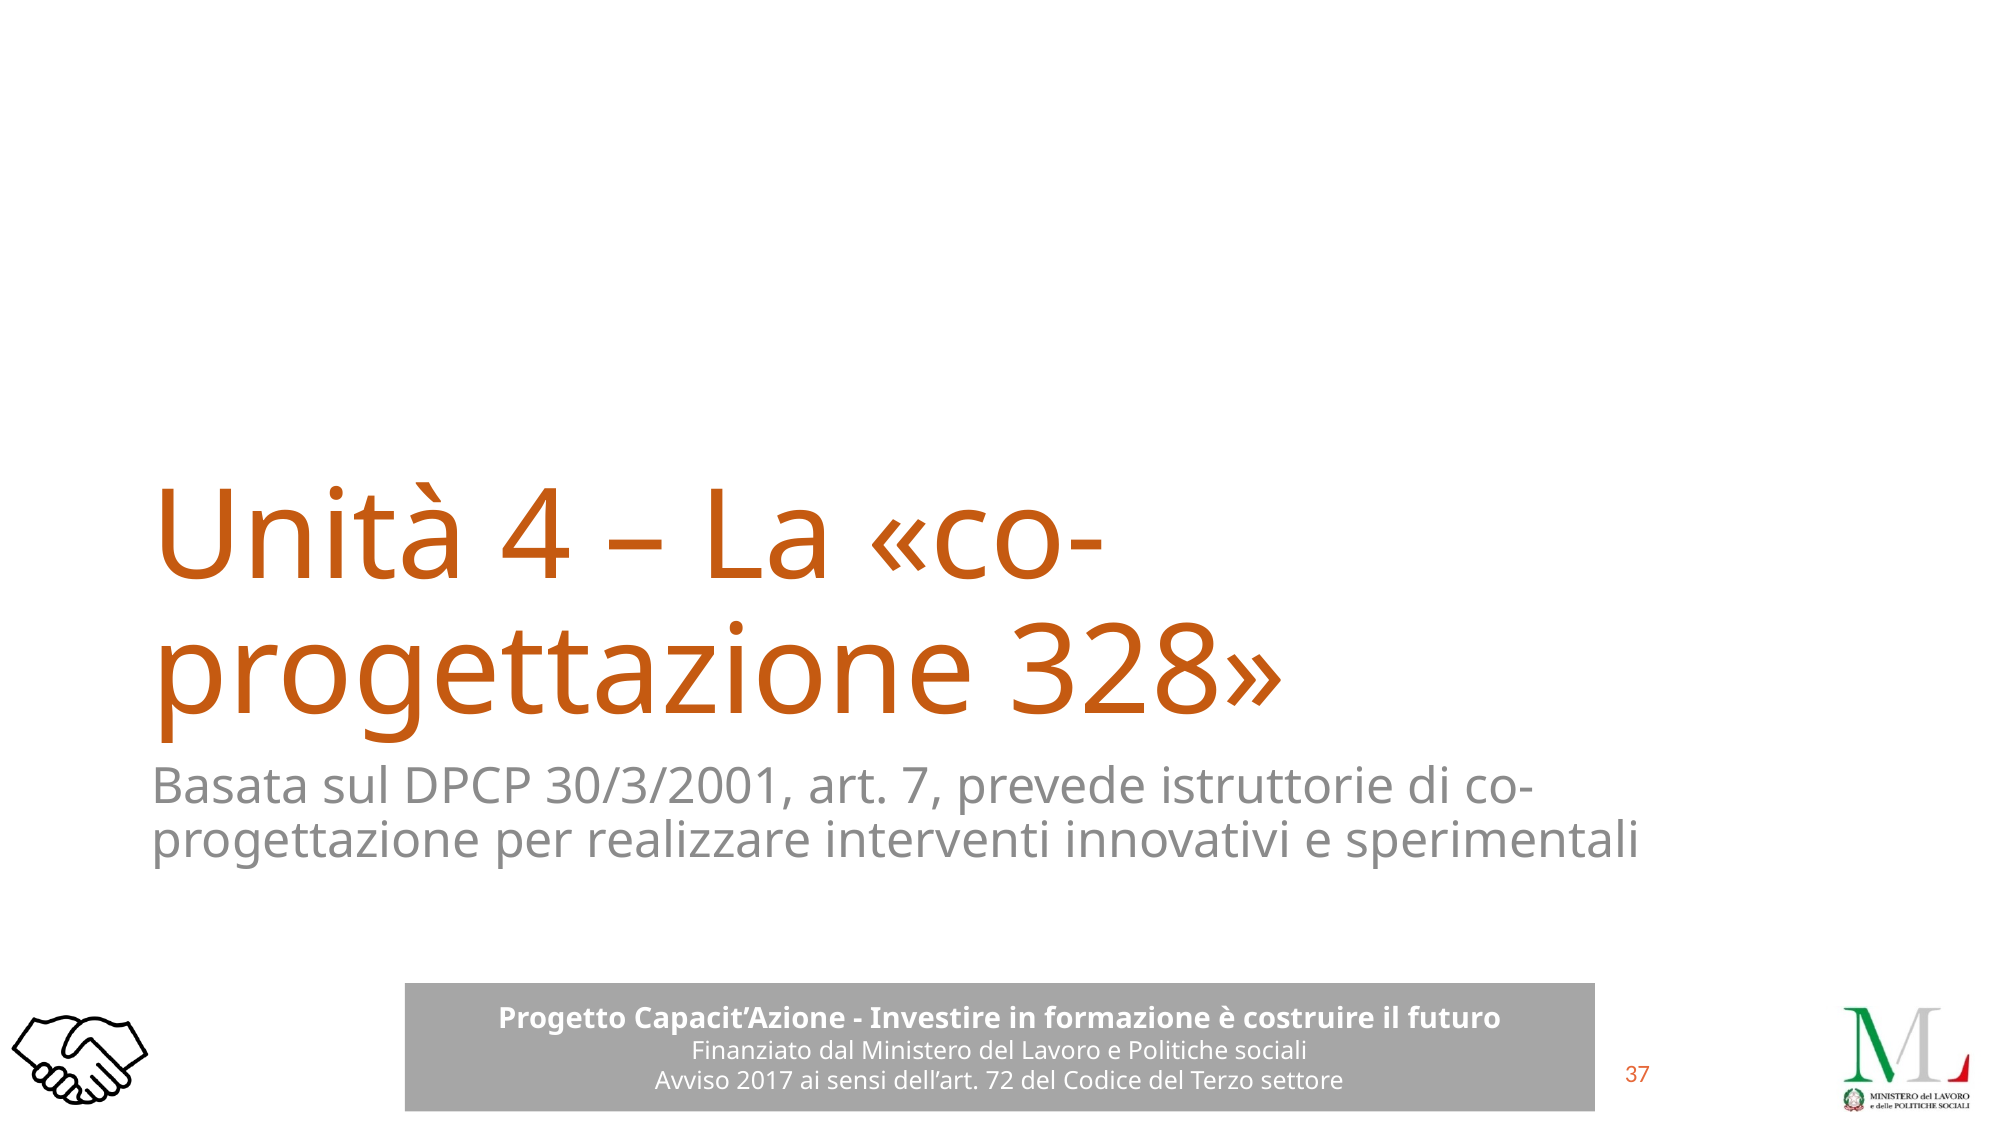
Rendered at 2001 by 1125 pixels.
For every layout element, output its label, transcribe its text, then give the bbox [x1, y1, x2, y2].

title Unità 4 – La «co-progettazione 328» [136, 280, 1862, 749]
picture [10, 1009, 149, 1109]
picture [1826, 1006, 1987, 1112]
slide_number 37 [1412, 1042, 1863, 1103]
list Basata sul DPCP 30/3/2001, art. 7, prevede istruttorie di co-progettazione per realizzare interventi innovativi e sperimentali [136, 752, 1862, 999]
